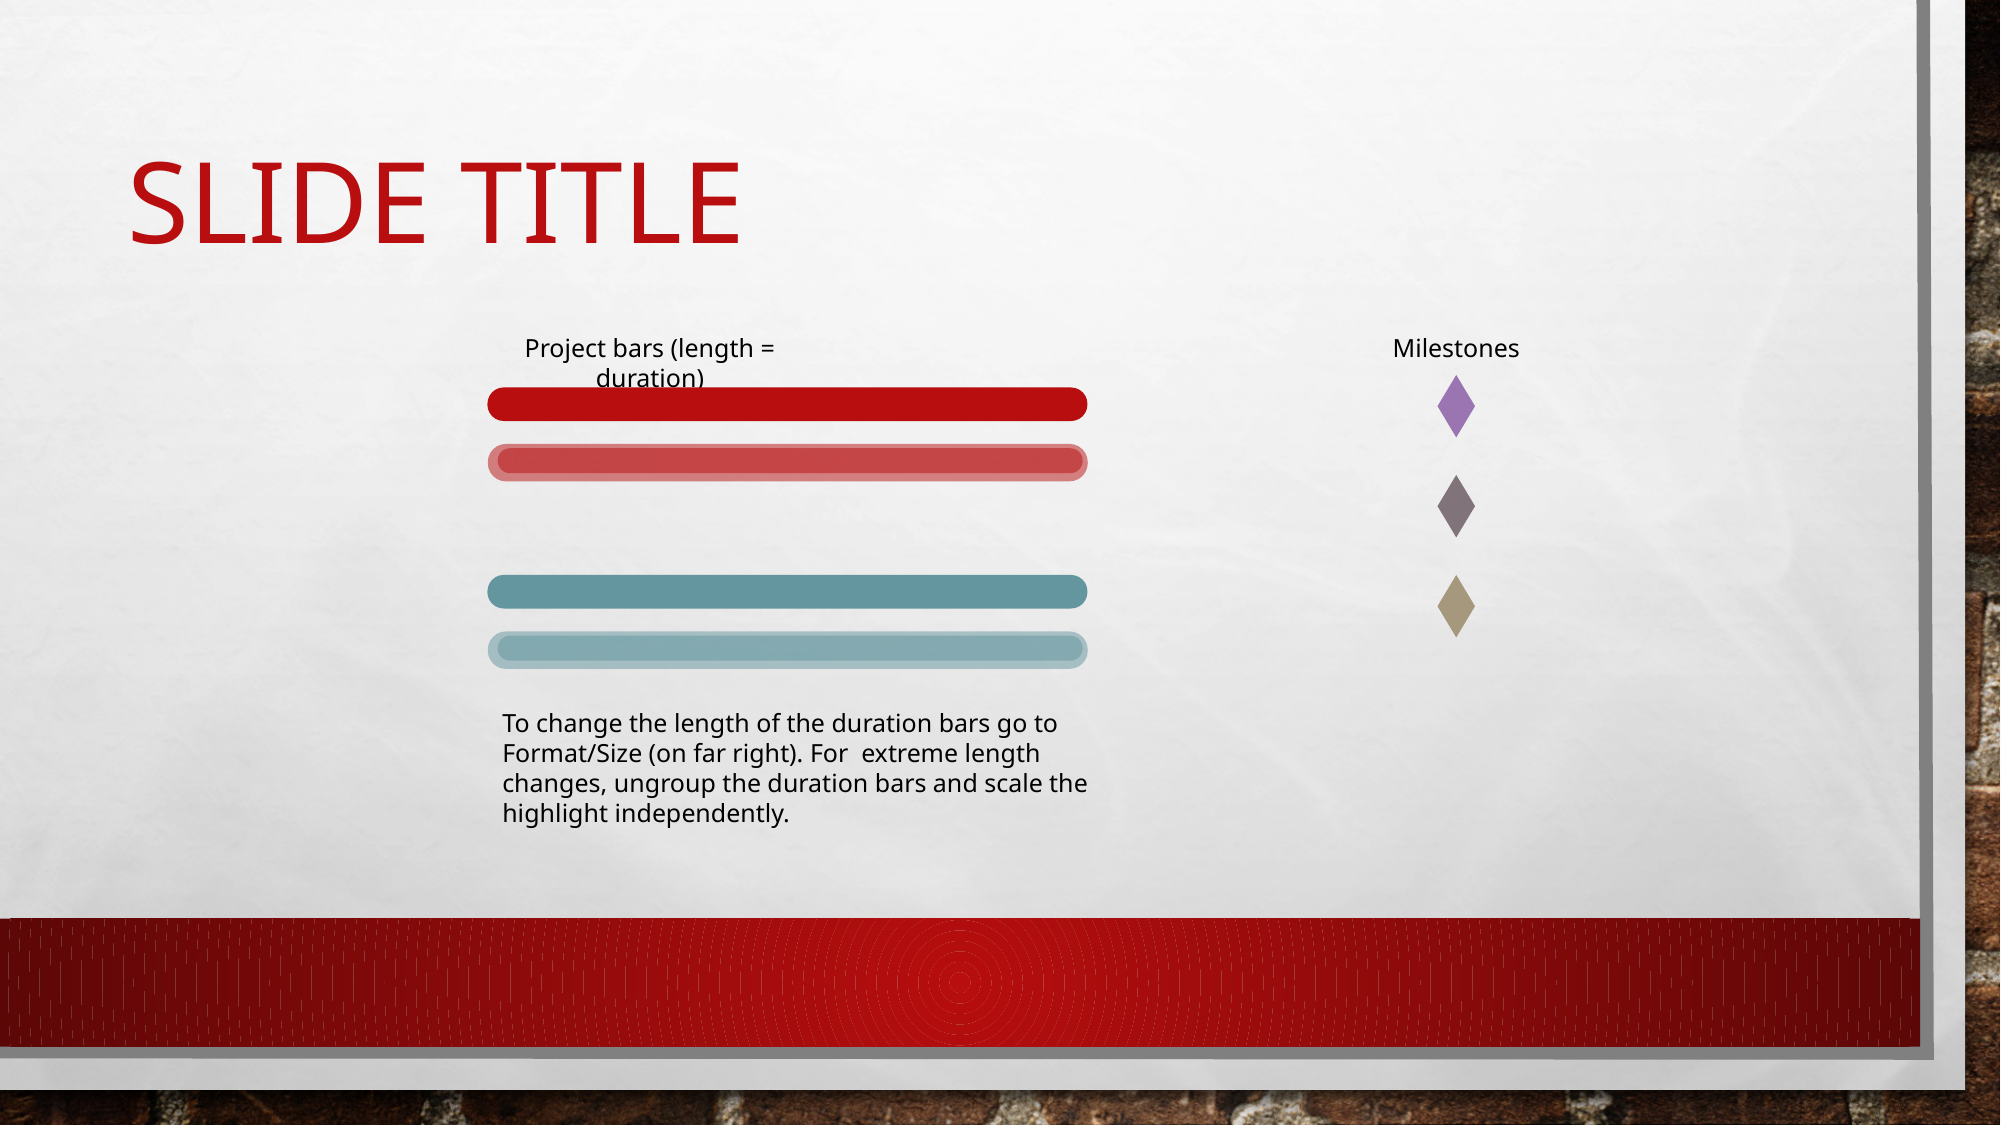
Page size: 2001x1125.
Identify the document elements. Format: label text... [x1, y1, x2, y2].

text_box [487, 387, 1088, 422]
text_box Milestones [1320, 324, 1593, 370]
title Slide Title [112, 112, 1818, 302]
text_box Project bars (length = duration) [474, 324, 825, 400]
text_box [487, 443, 1089, 482]
picture [0, 0, 2000, 1125]
text_box [1437, 474, 1476, 538]
text_box [497, 635, 1083, 661]
text_box [487, 631, 1088, 669]
text_box [1437, 374, 1476, 438]
text_box [487, 574, 1088, 609]
text_box [1437, 574, 1476, 638]
text_box To change the length of the duration bars go to Format/Size (on far right). For extreme length changes, ungroup the duration bars and scale the highlight independently. [487, 699, 1150, 835]
